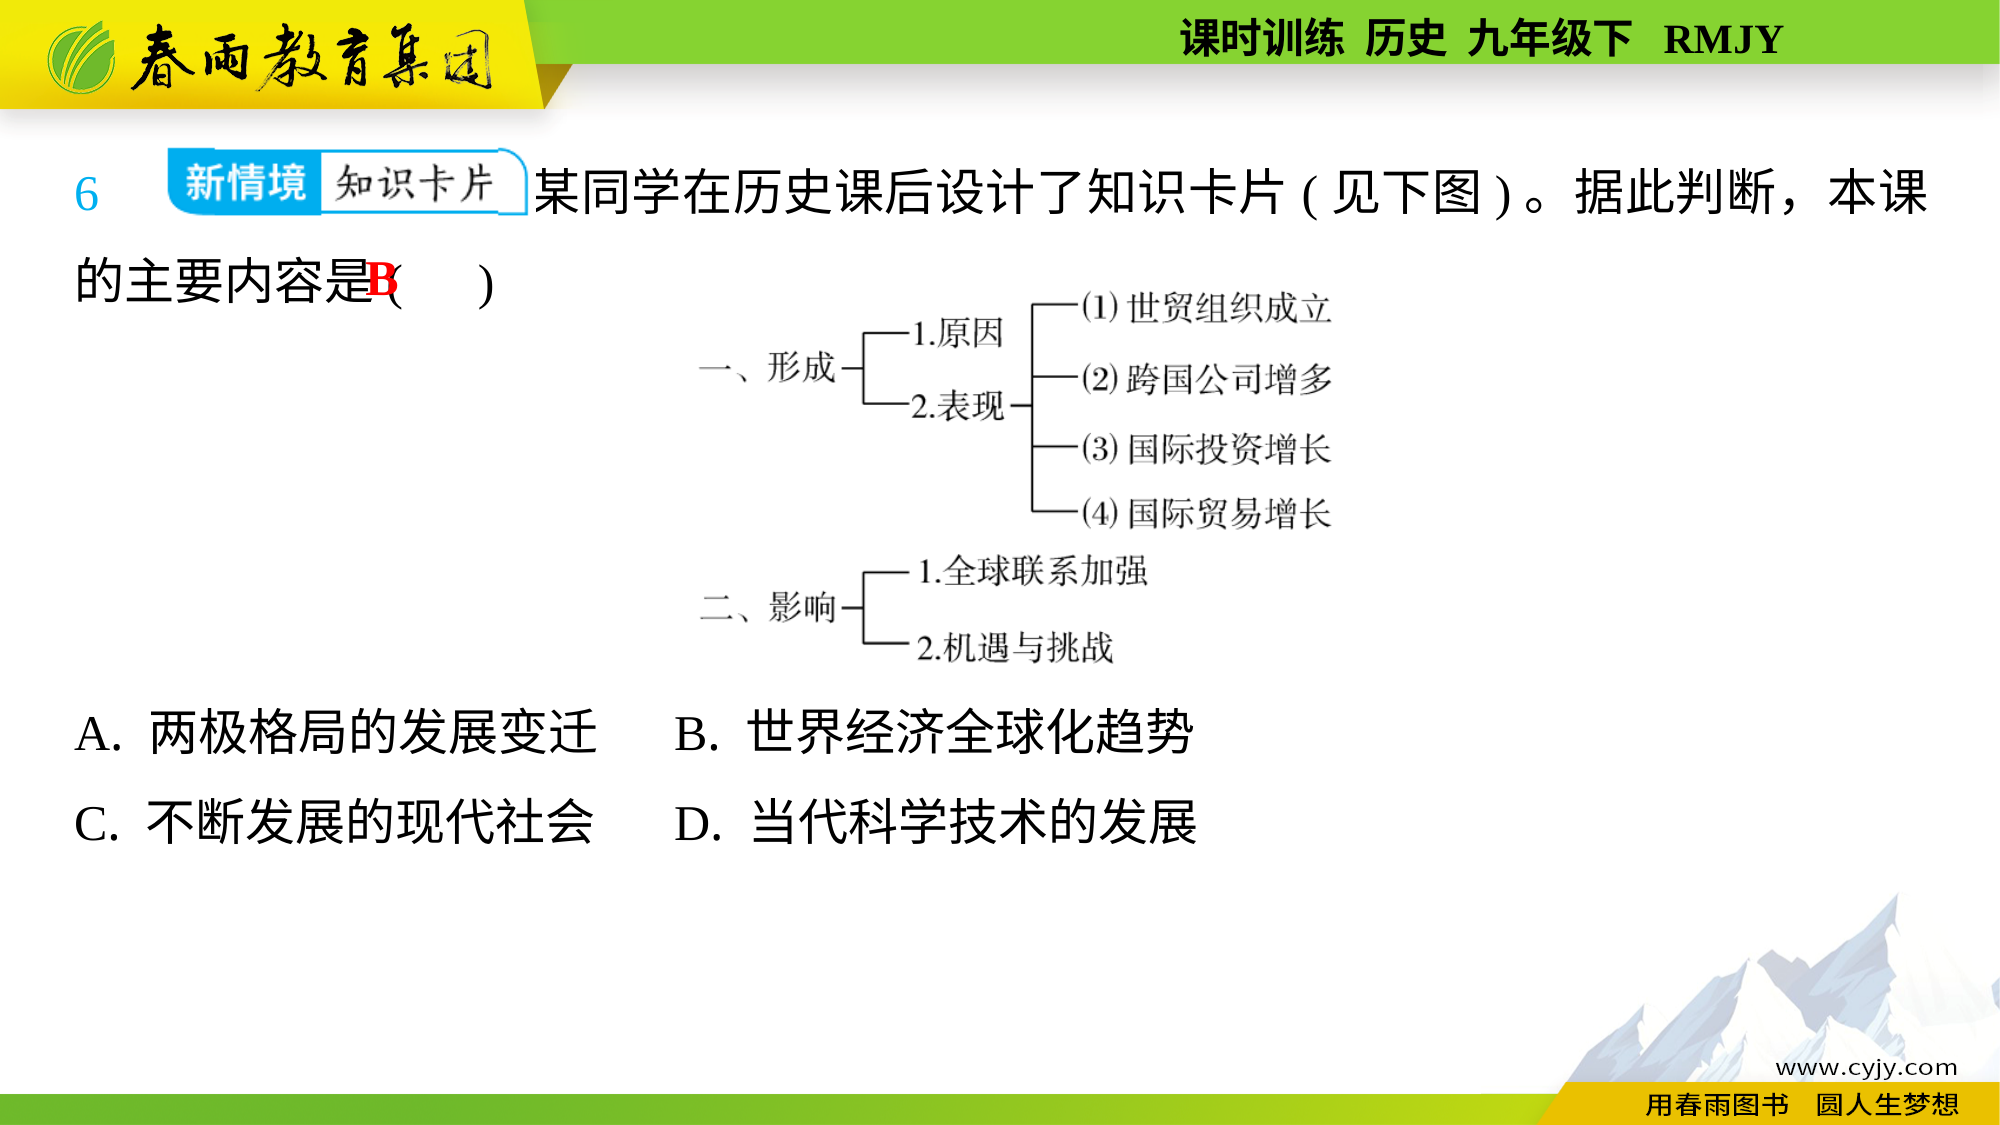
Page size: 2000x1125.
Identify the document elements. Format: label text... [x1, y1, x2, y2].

list 6 某同学在历史课后设计了知识卡片(见下图)。据此判断，本课的主要内容是( ) A. 两极格局的发展变迁 B. 世界经济全球化趋势 C. 不断发展的现代社会 D. 当代科学技术的发展 [59, 122, 1944, 865]
picture [0, 0, 2000, 1125]
text_box B [350, 237, 414, 313]
